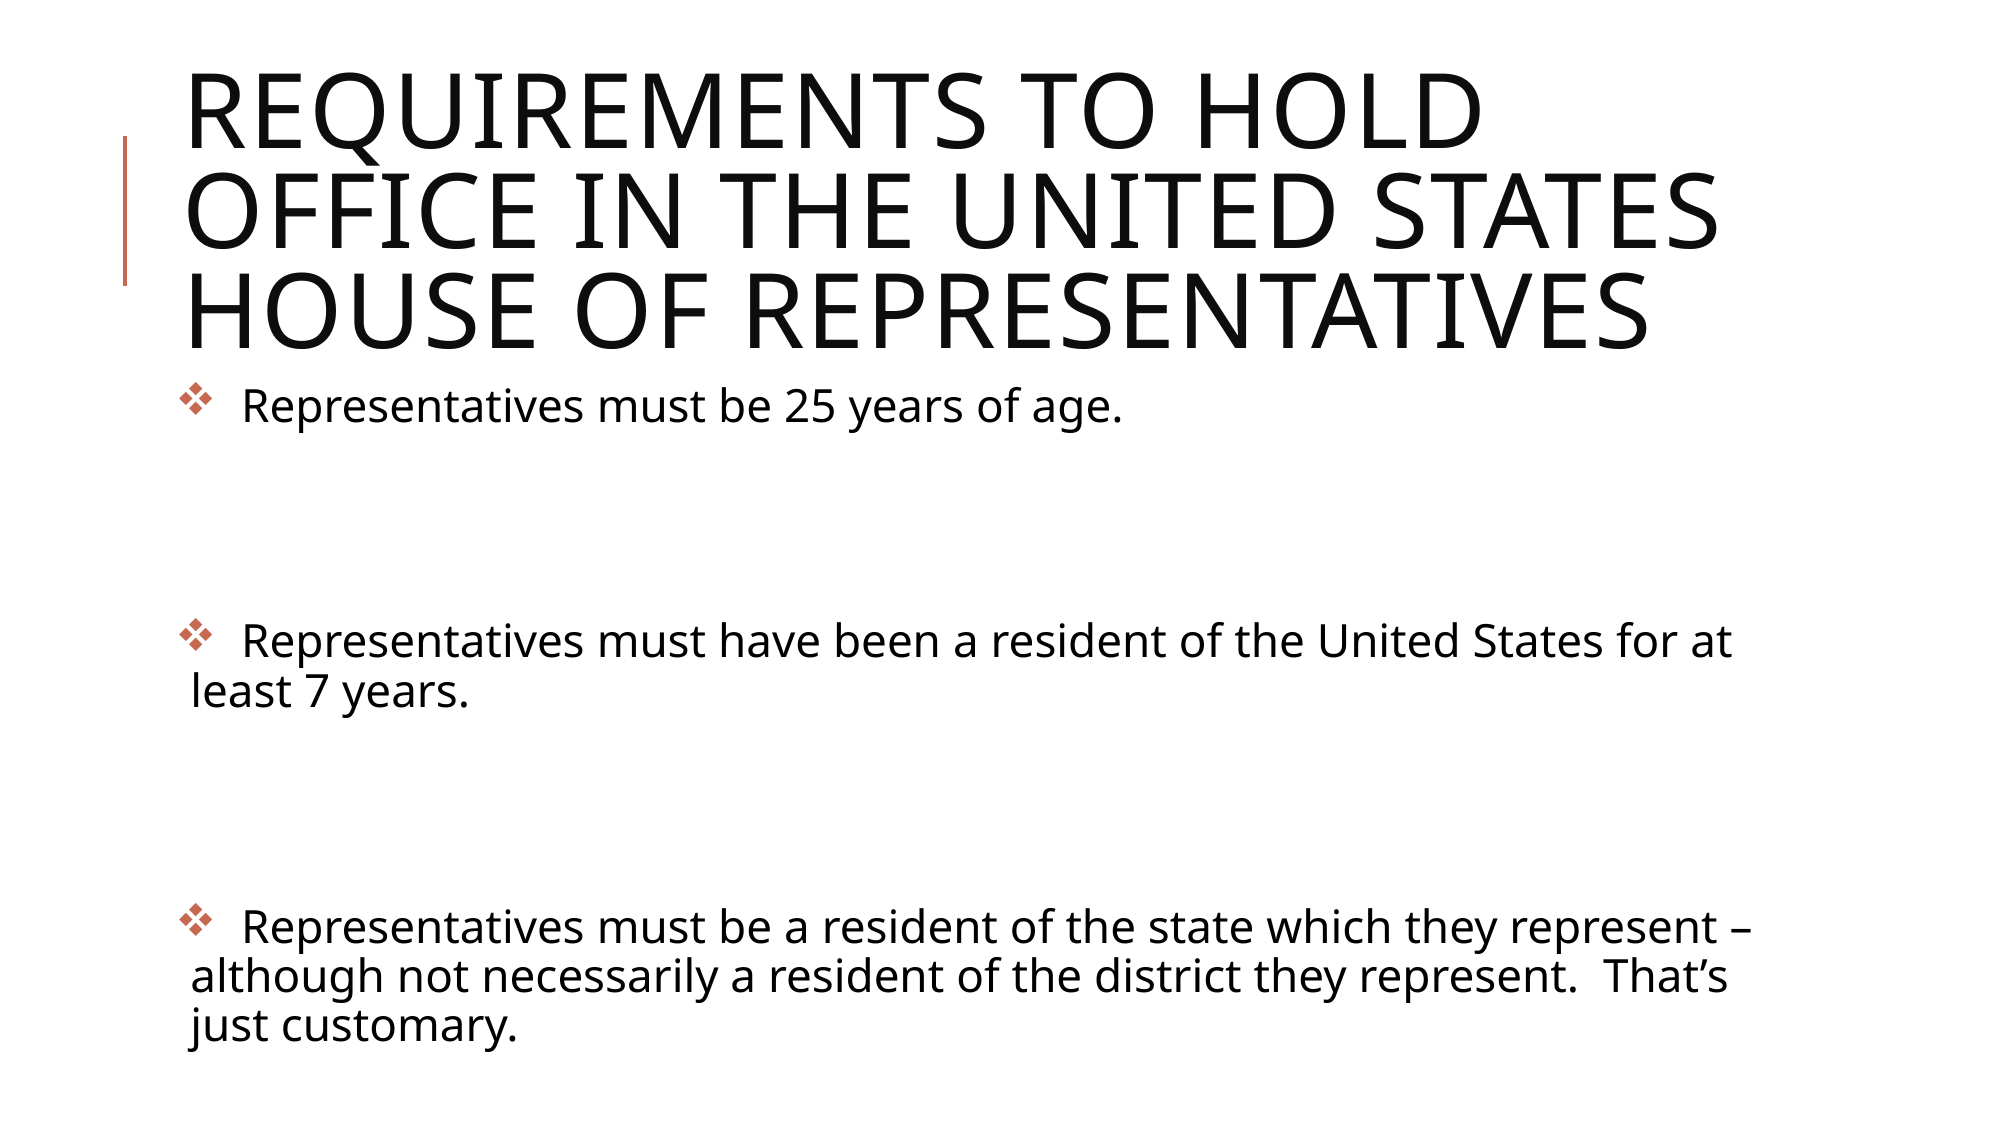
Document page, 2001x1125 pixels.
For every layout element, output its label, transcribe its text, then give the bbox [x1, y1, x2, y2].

list Representatives must be 25 years of age. Representatives must have been a resident of the United States for at least 7 years. Representatives must be a resident of the state which they represent – although not necessarily a resident of the district they represent. That’s just customary. [168, 375, 1814, 1035]
title Requirements to hold office in the United states house of representatives [168, 96, 1763, 342]
